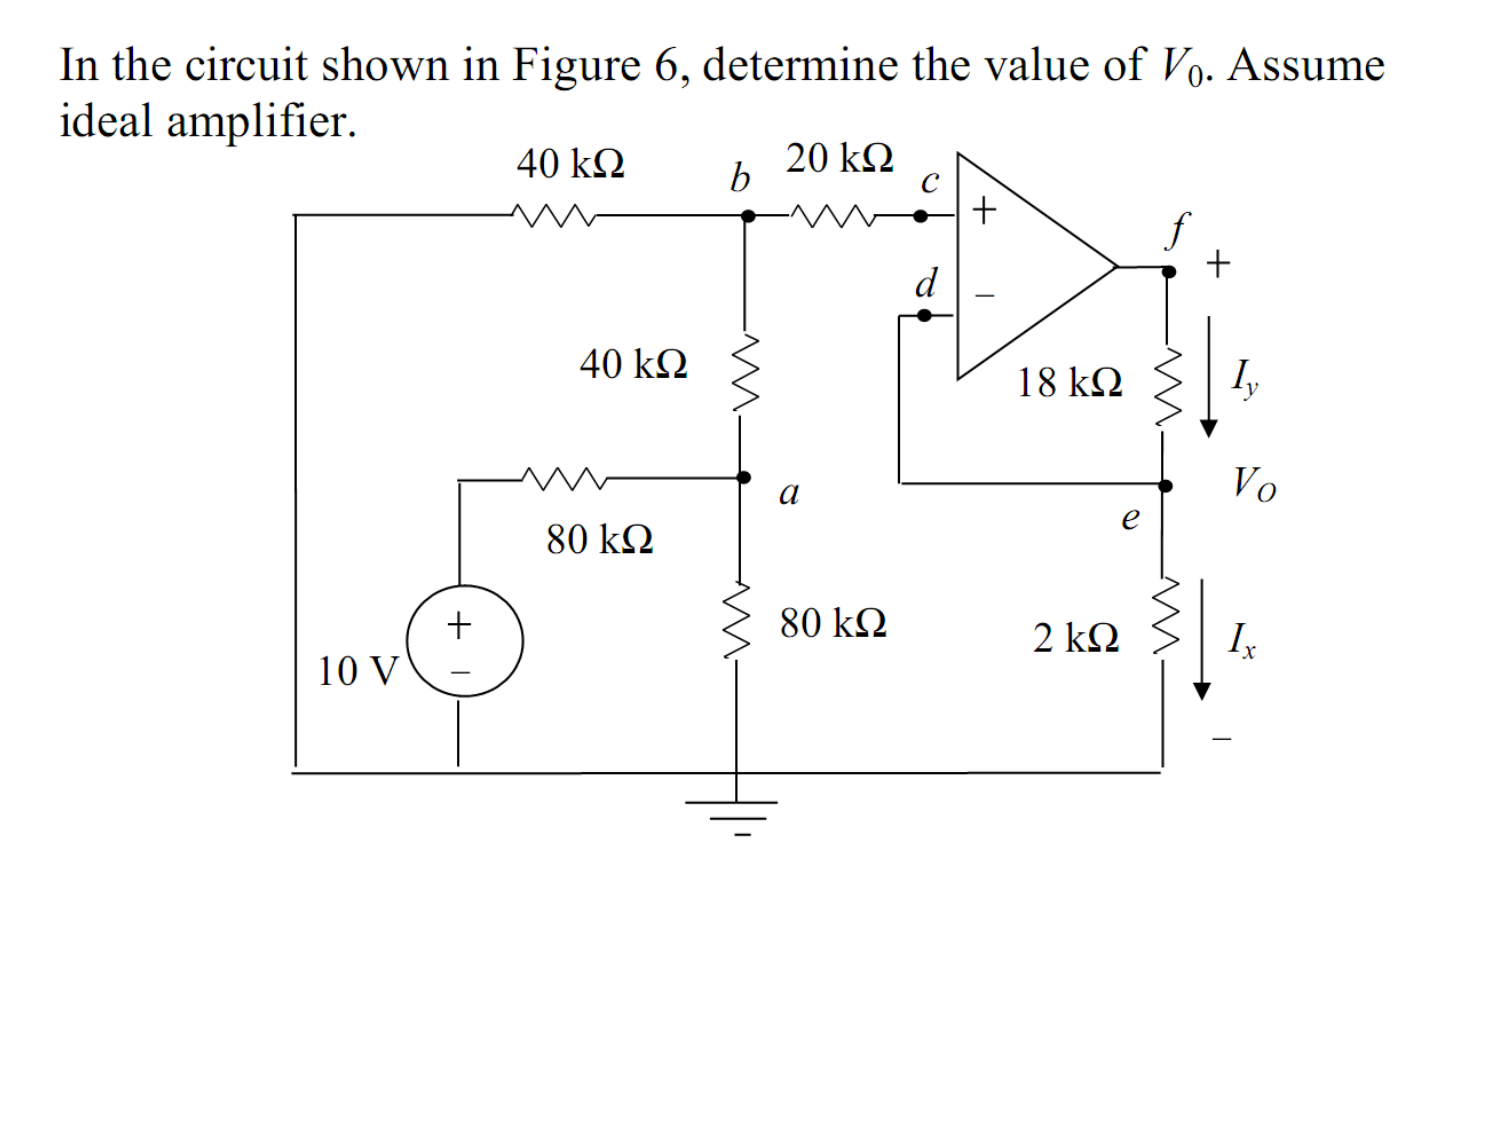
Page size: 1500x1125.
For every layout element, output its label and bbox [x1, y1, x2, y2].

picture [37, 24, 1406, 851]
